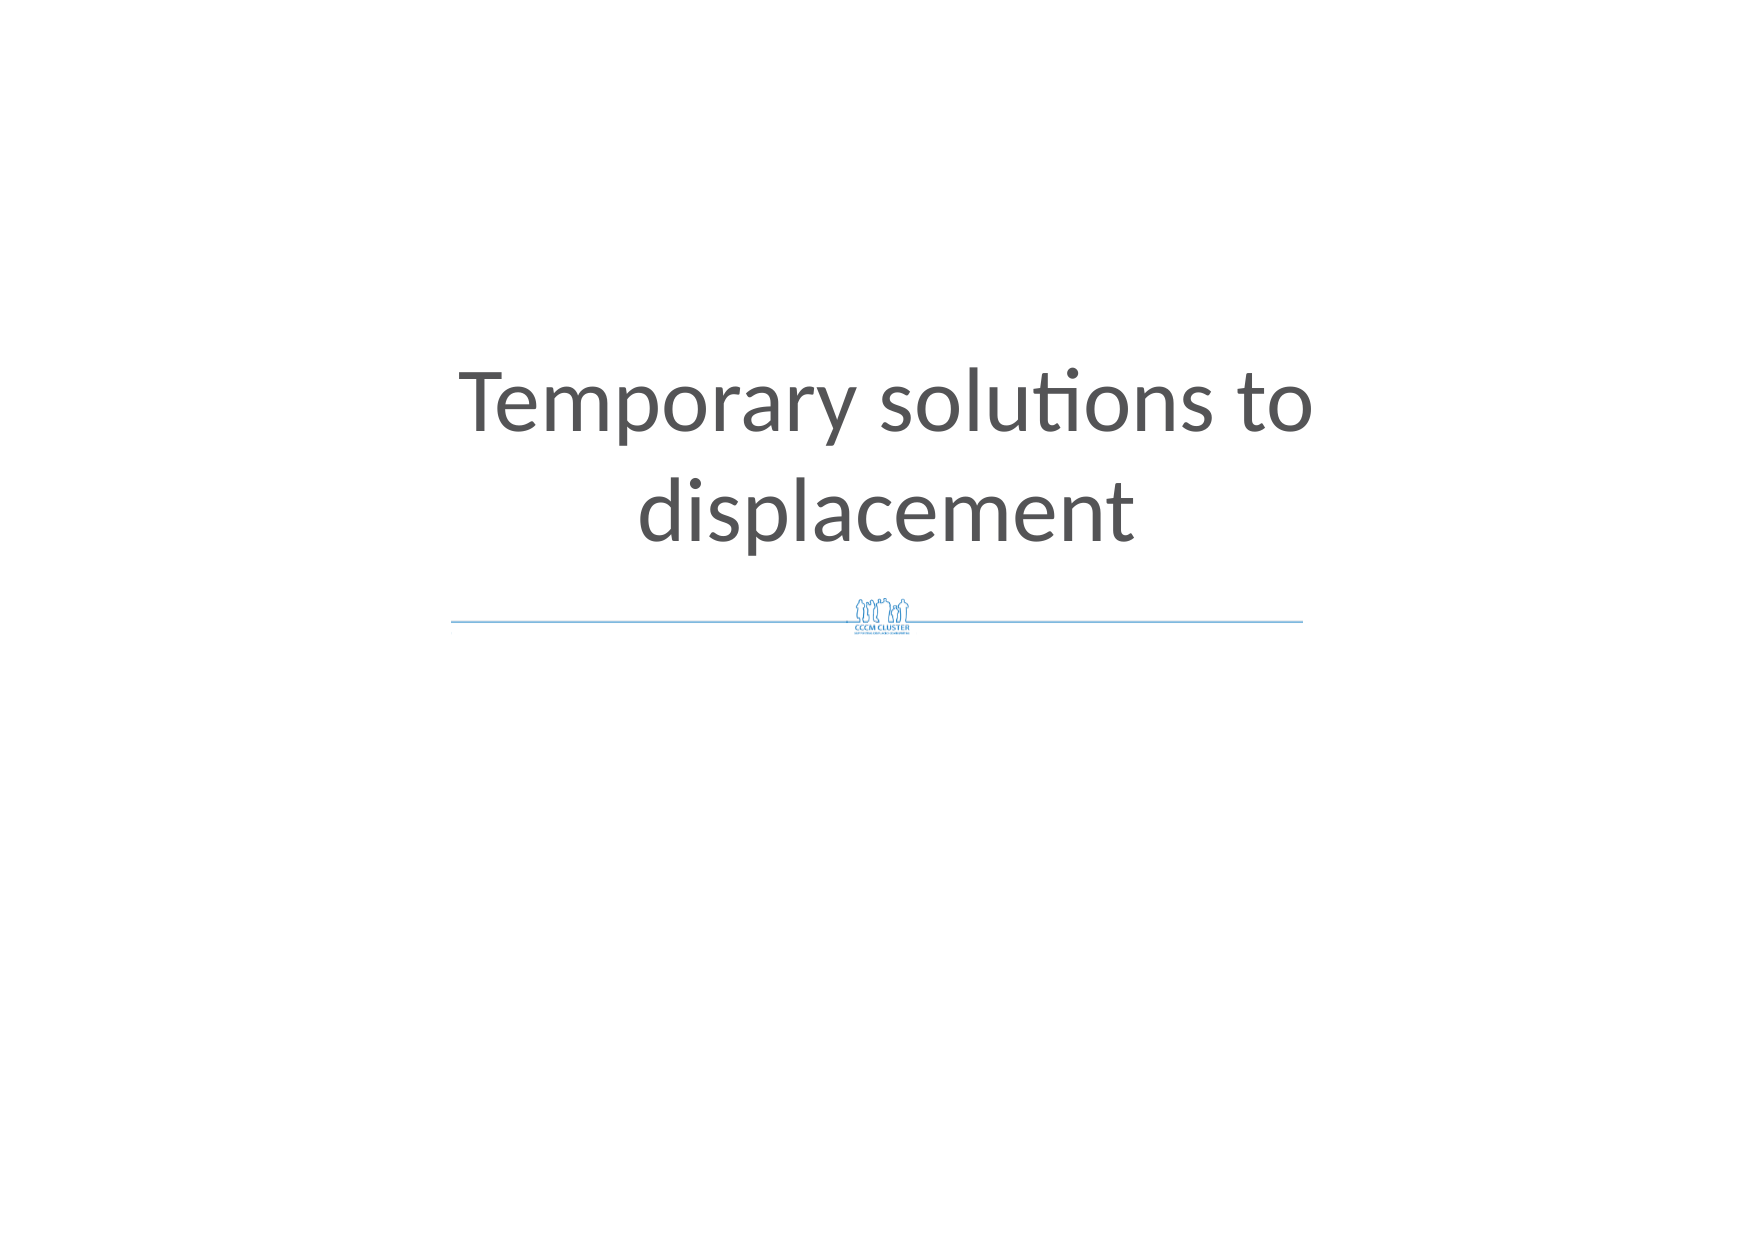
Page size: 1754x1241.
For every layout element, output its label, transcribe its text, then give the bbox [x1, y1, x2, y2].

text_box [451, 598, 1303, 635]
text_box Temporary solutions to displacement [302, 331, 1472, 581]
